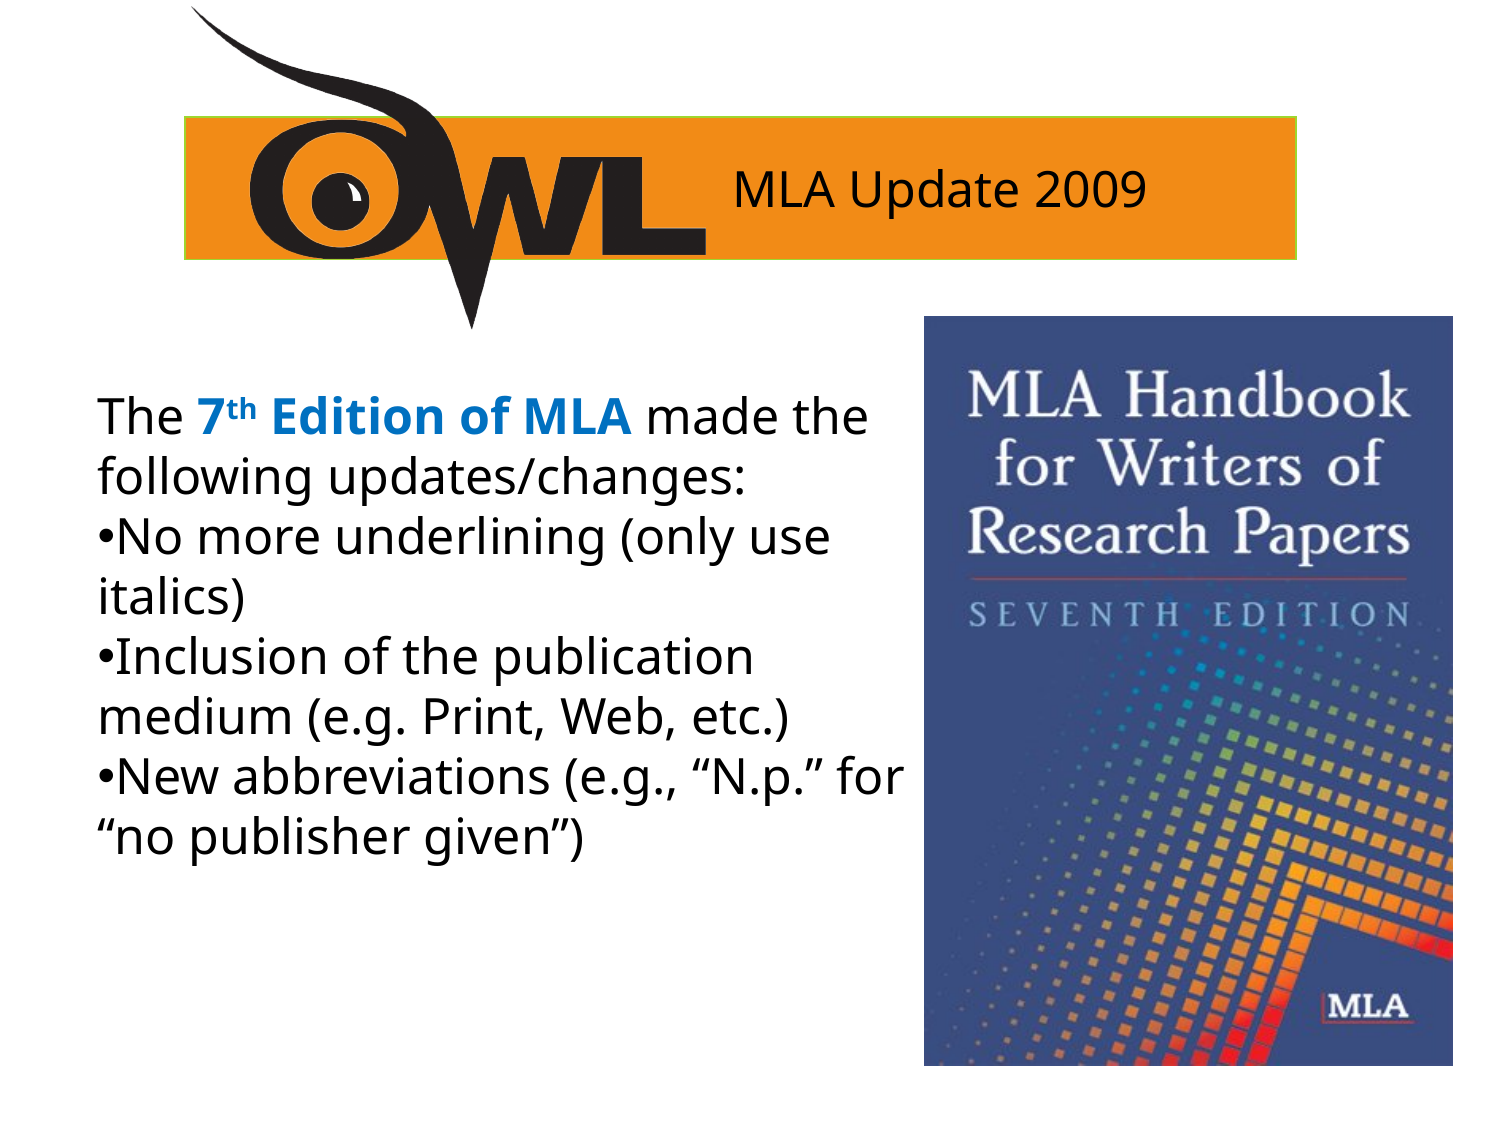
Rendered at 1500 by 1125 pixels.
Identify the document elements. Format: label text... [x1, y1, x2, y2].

picture [924, 316, 1454, 1066]
text_box The 7th Edition of MLA made the following updates/changes: No more underlining (only use italics) Inclusion of the publication medium (e.g. Print, Web, etc.) New abbreviations (e.g., “N.p.” for “no publisher given”) [82, 377, 919, 877]
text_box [184, 0, 1297, 332]
